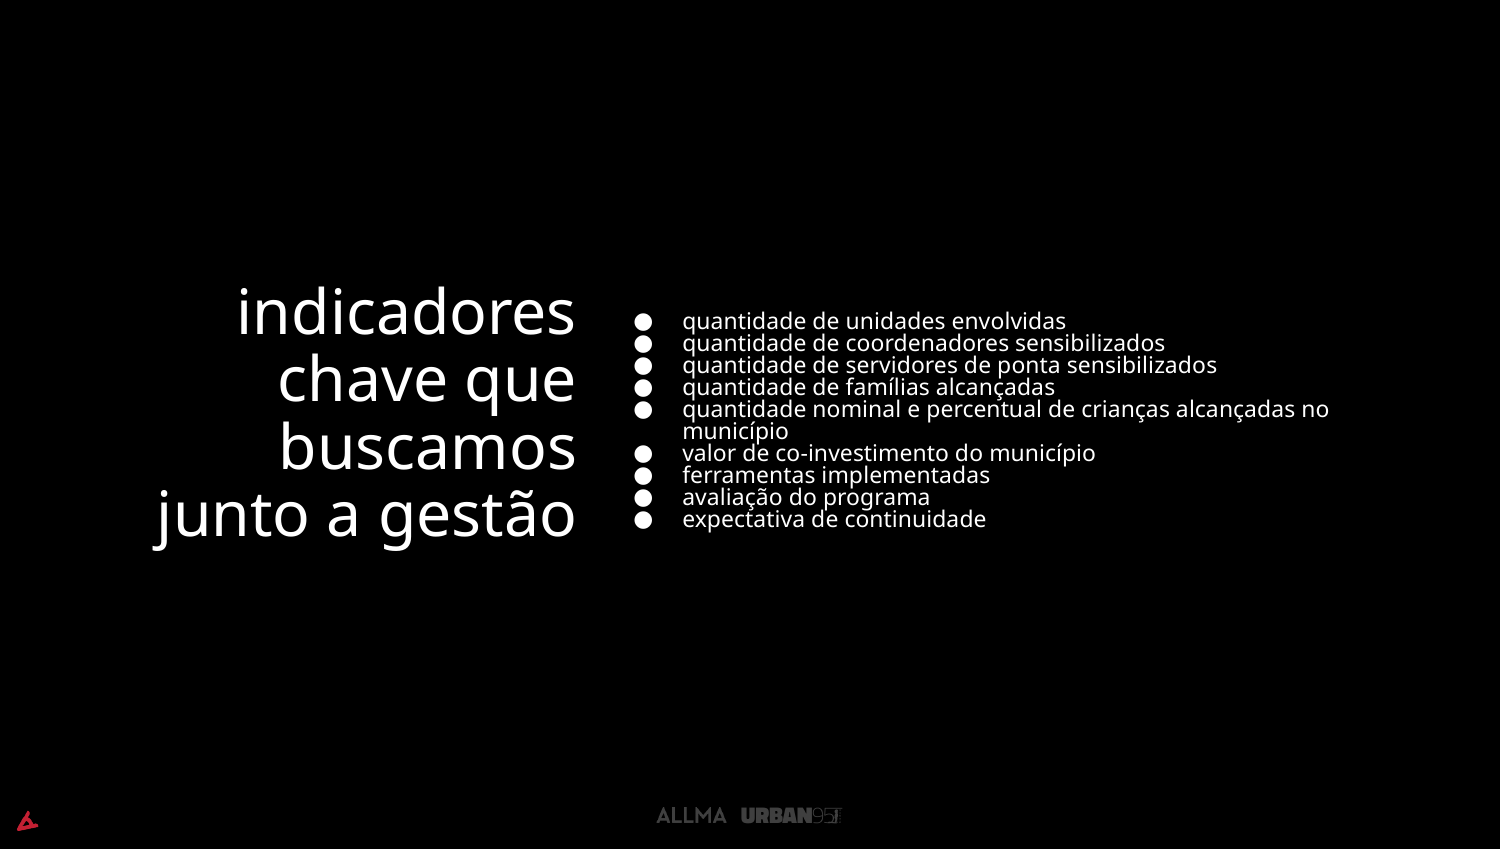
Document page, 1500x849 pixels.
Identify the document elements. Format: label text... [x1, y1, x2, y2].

picture [737, 804, 846, 827]
text_box indicadores chave que buscamos junto a gestão [99, 265, 593, 566]
text_box quantidade de unidades envolvidas quantidade de coordenadores sensibilizados quantidade de servidores de ponta sensibilizados quantidade de famílias alcançadas quantidade nominal e percentual de crianças alcançadas no município valor de co-investimento do município ferramentas implementadas avaliação do programa expectativa de continuidade [592, 296, 1440, 547]
picture [14, 808, 41, 833]
picture [654, 805, 728, 824]
